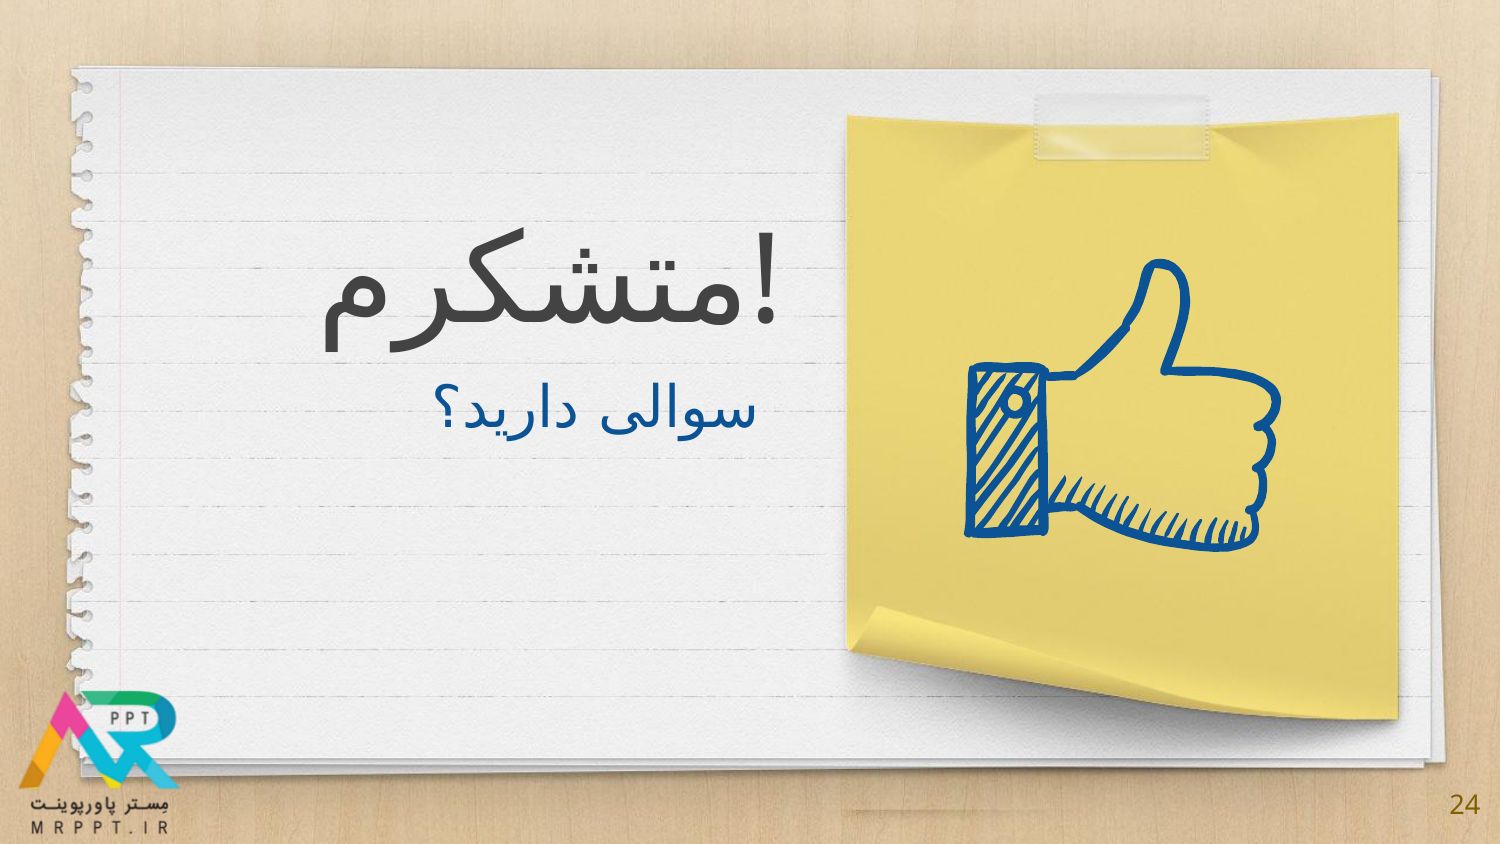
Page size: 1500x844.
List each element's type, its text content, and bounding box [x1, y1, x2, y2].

slide_number 24 [1429, 767, 1500, 844]
title متشکرم! [147, 222, 799, 363]
picture [0, 0, 1500, 844]
list سوالی دارید؟ [123, 350, 775, 696]
text_box [963, 258, 1282, 552]
